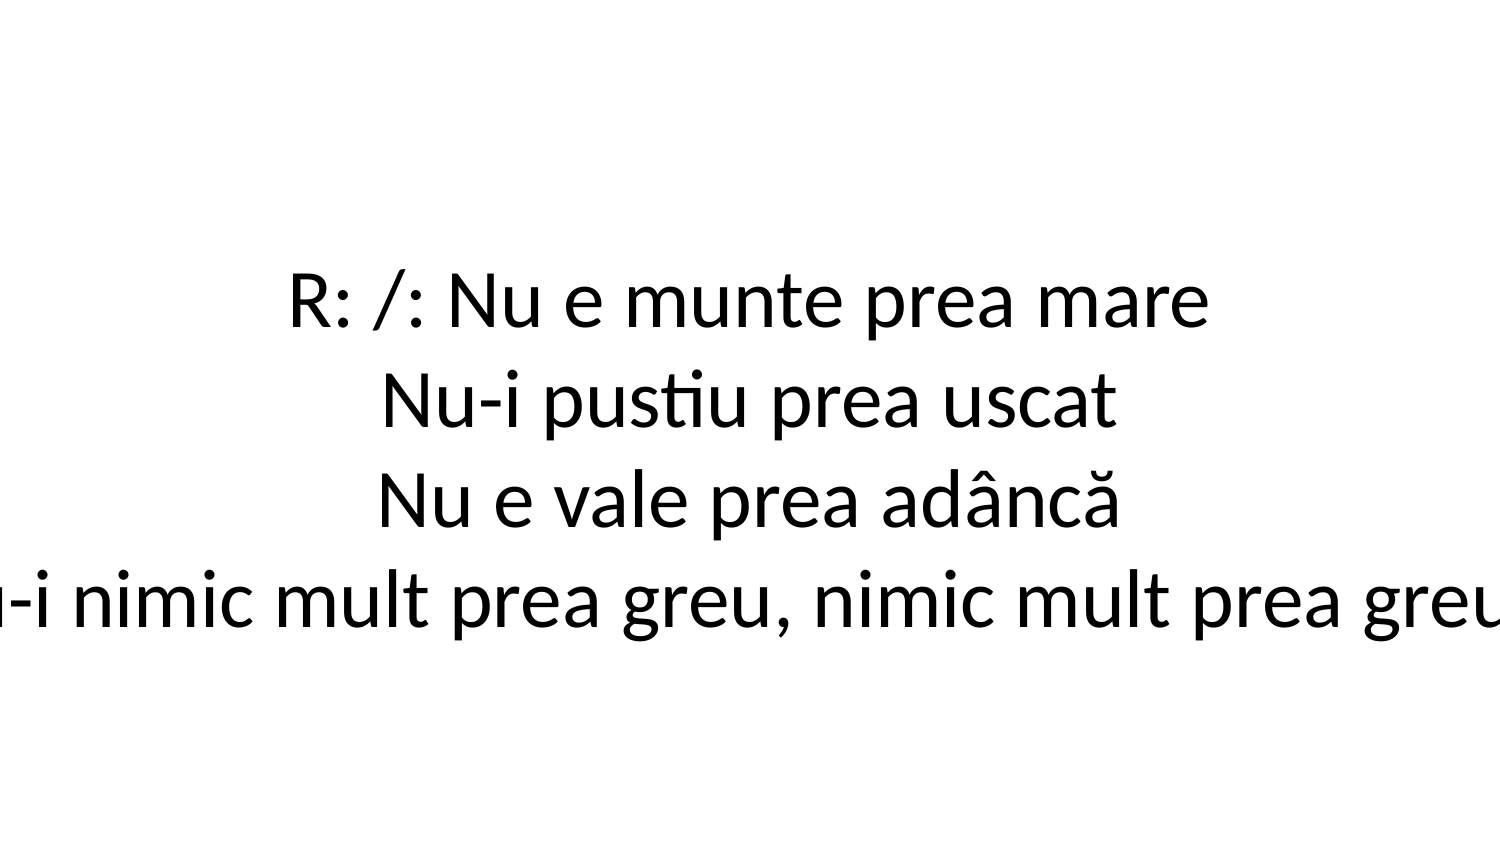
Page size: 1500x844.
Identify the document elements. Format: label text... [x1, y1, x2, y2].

text_box R: /: Nu e munte prea mare Nu-i pustiu prea uscat Nu e vale prea adâncă Nu-i nimic mult prea greu, nimic mult prea greu: / [0, 192, 1500, 652]
